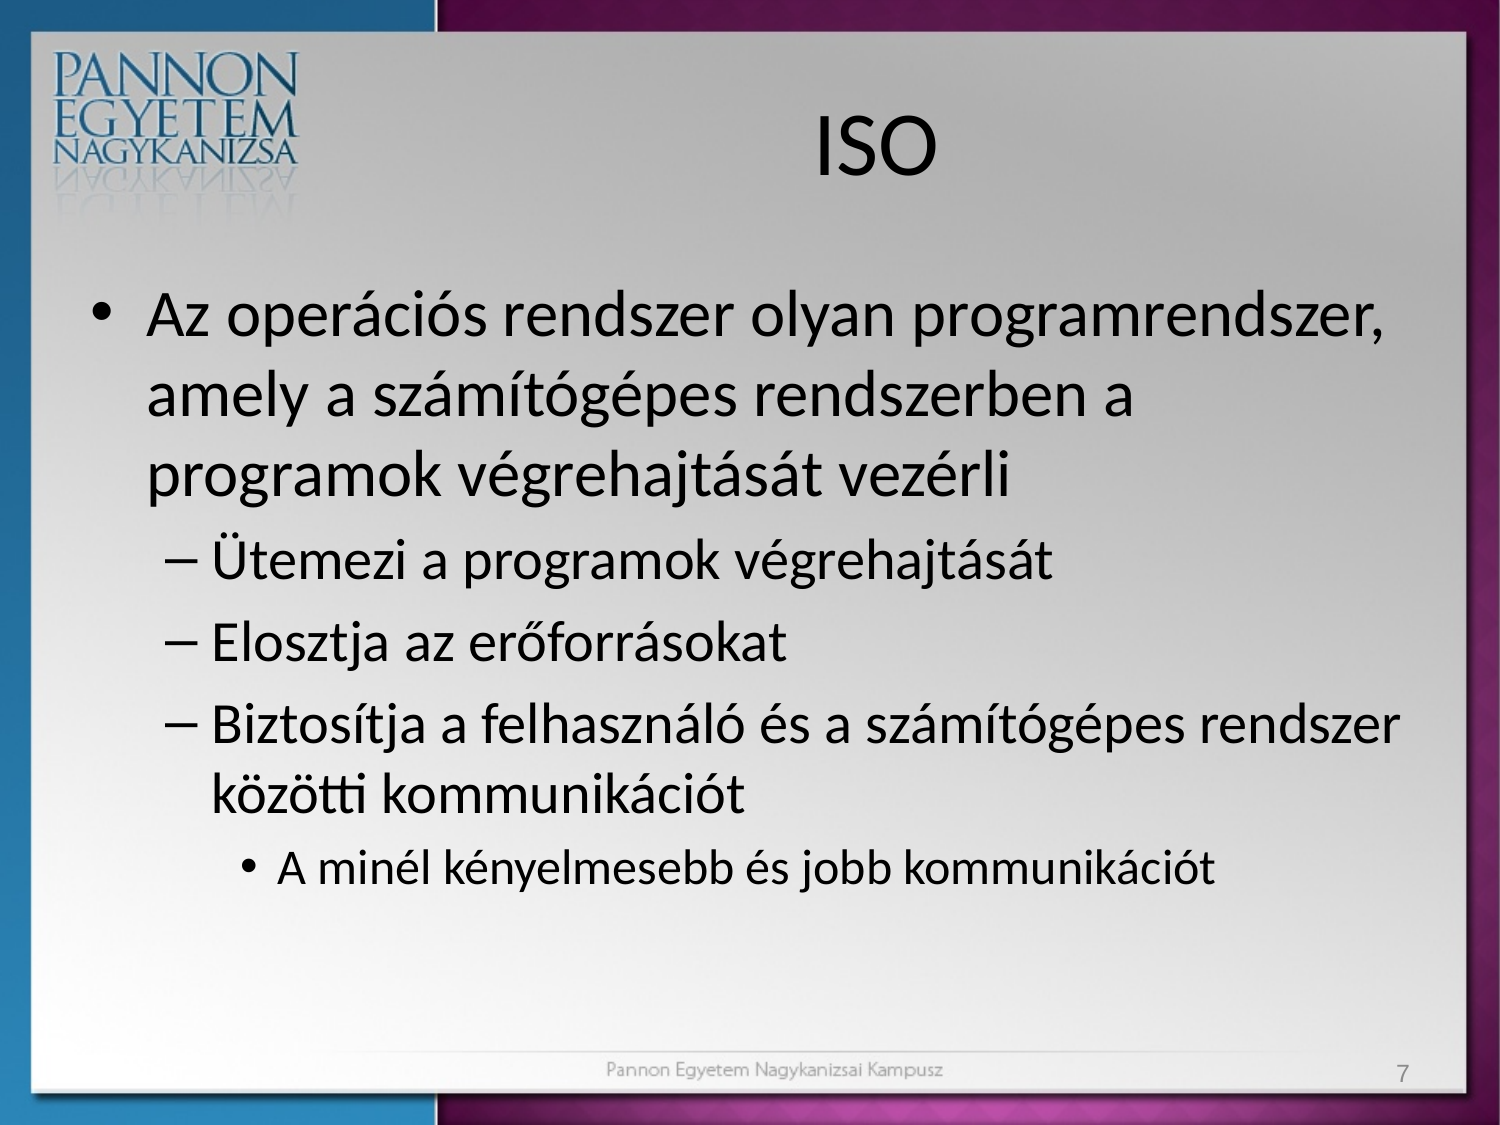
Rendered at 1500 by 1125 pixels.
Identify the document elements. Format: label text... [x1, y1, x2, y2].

slide_number 7 [1074, 1042, 1425, 1103]
picture [0, 0, 1500, 1125]
title ISO [328, 45, 1425, 233]
list Az operációs rendszer olyan programrendszer, amely a számítógépes rendszerben a programok végrehajtását vezérli Ütemezi a programok végrehajtását Elosztja az erőforrásokat Biztosítja a felhasználó és a számítógépes rendszer közötti kommunikációt A minél kényelmesebb és jobb kommunikációt [75, 262, 1425, 1038]
